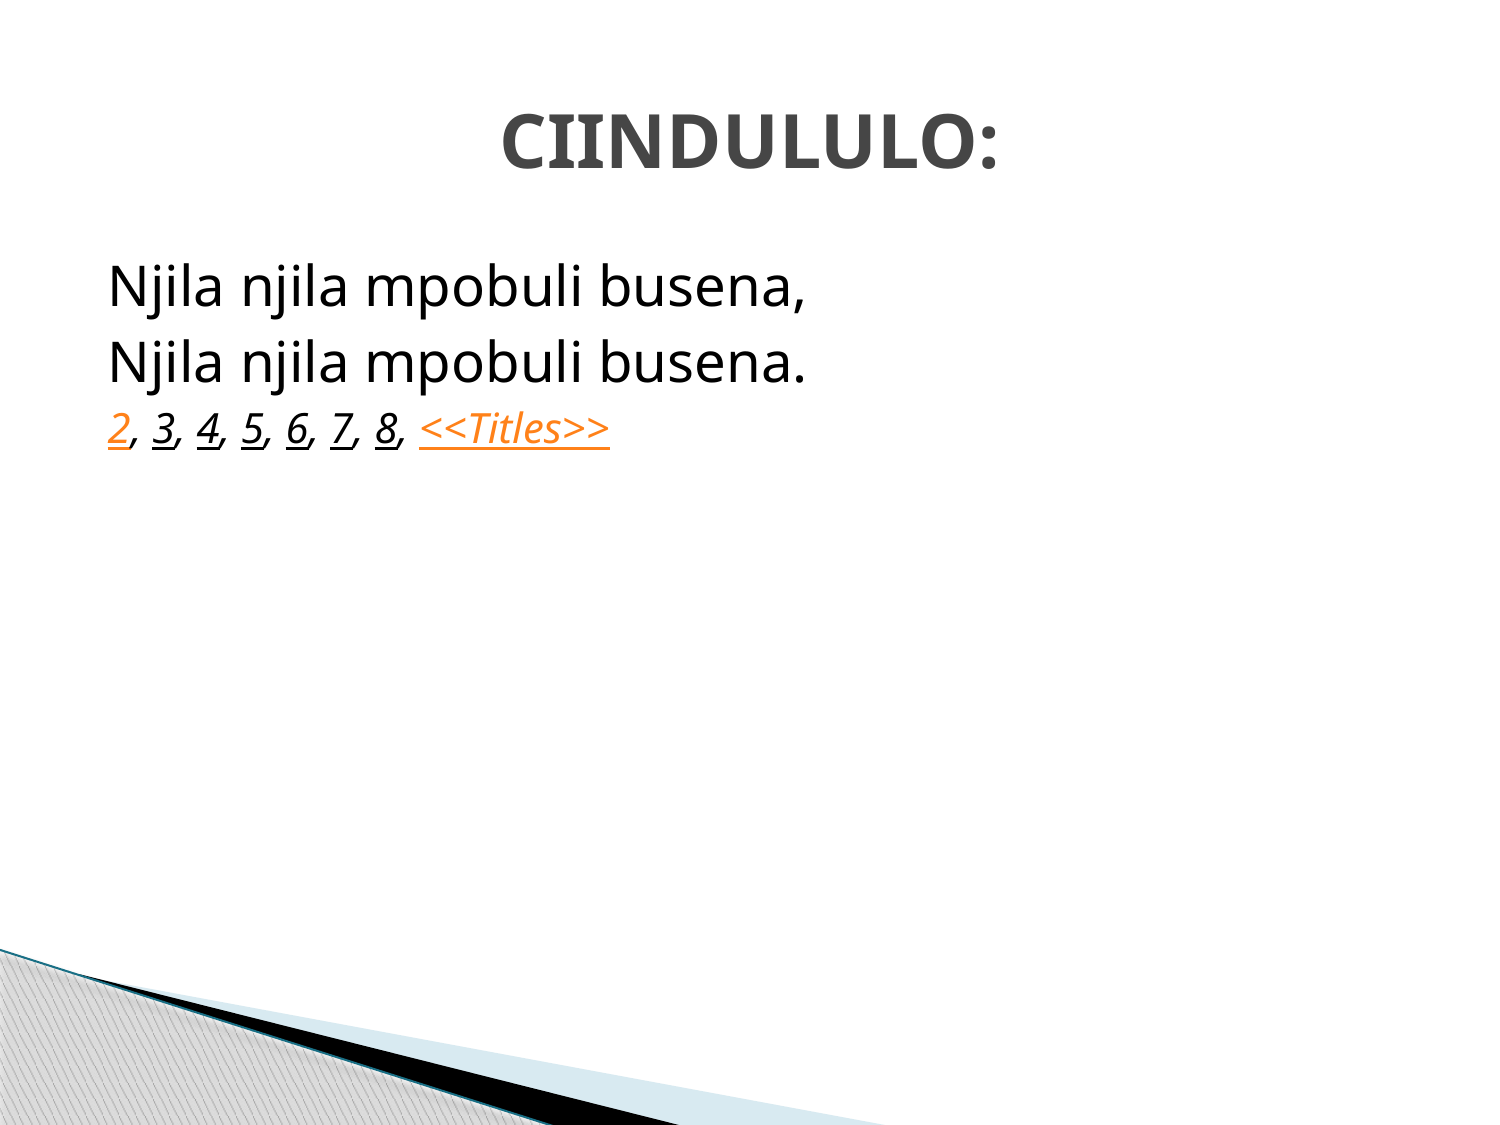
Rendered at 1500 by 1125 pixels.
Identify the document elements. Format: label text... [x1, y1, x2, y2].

title CIINDULULO: [75, 45, 1425, 233]
list Njila njila mpobuli busena, Njila njila mpobuli busena. 2, 3, 4, 5, 6, 7, 8, <<Titles>> [75, 243, 1425, 986]
